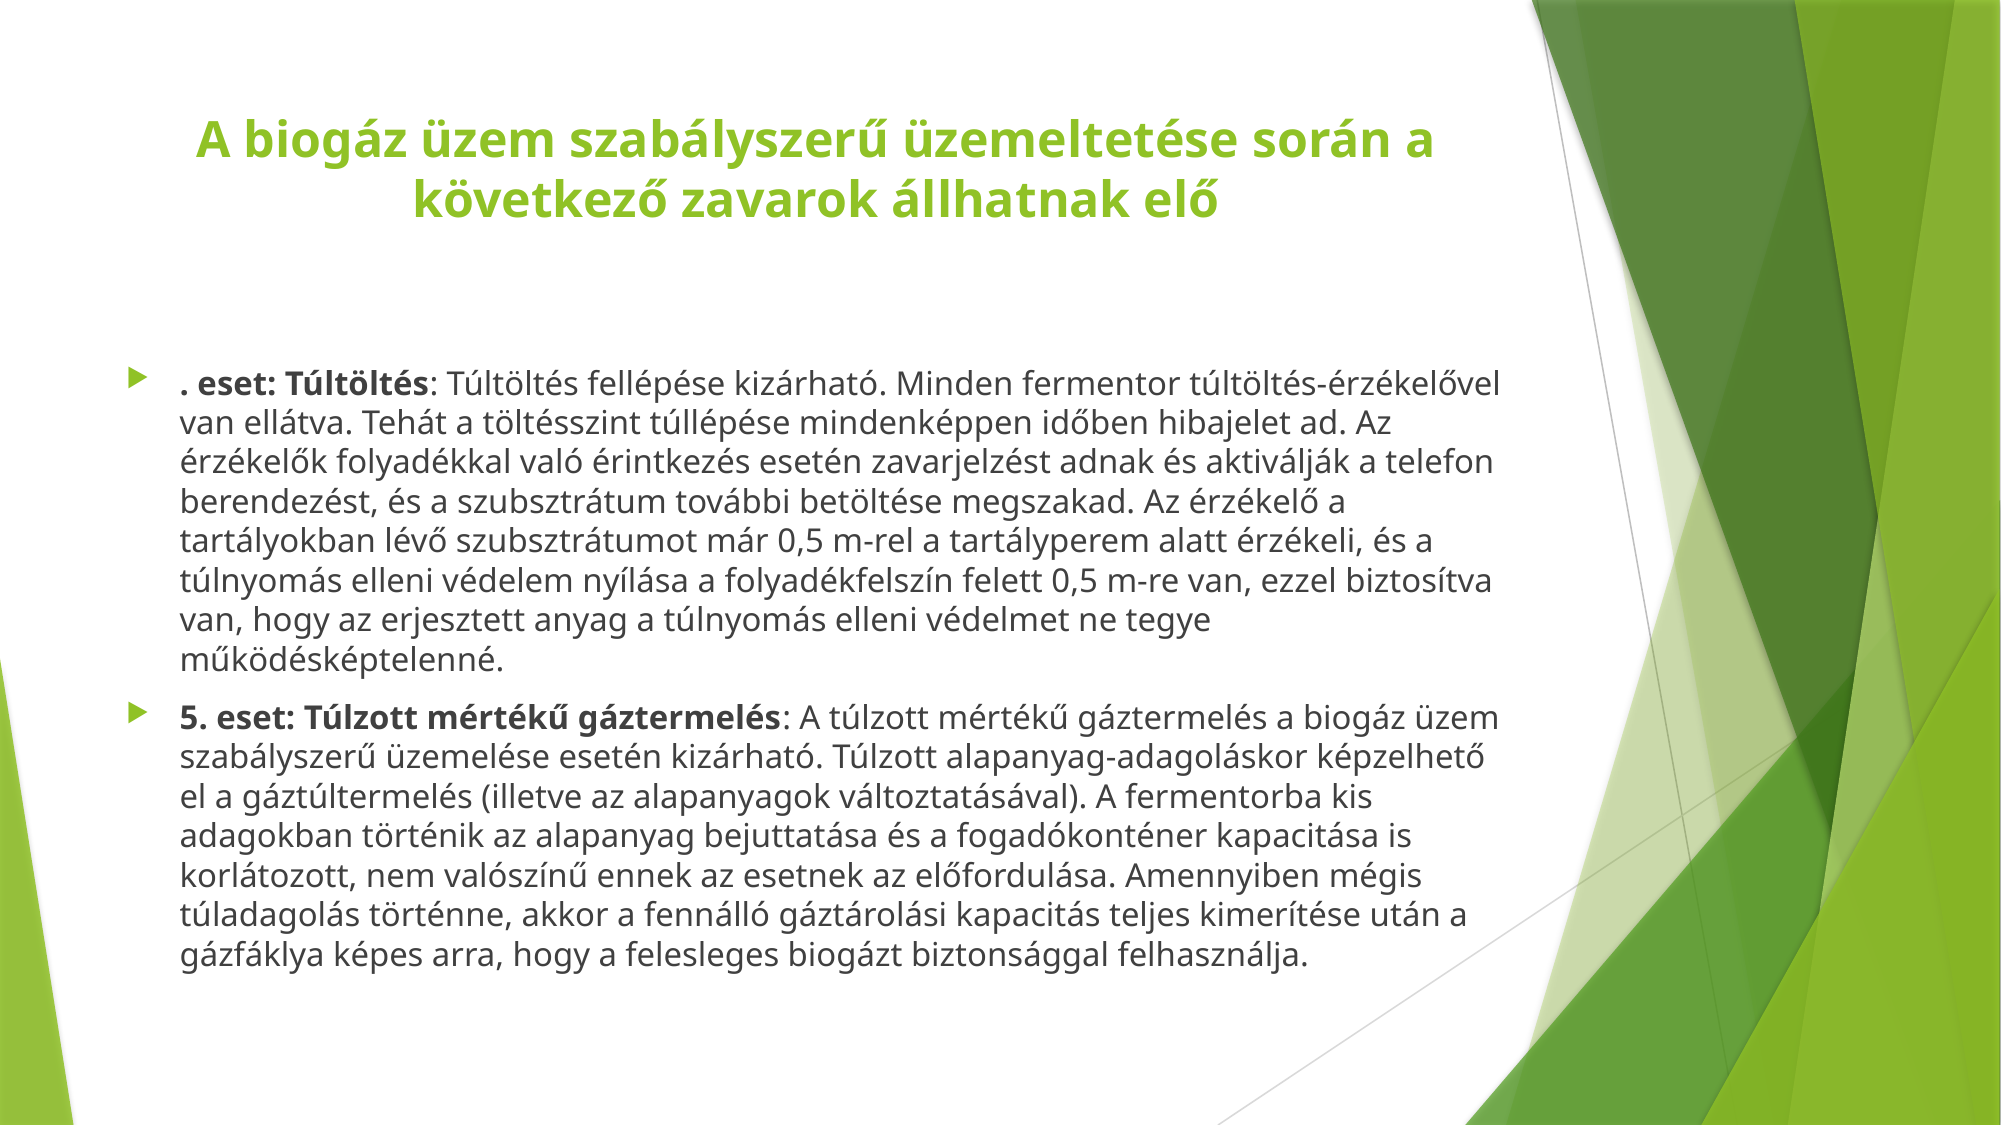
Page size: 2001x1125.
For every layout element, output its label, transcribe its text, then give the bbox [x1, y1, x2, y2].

list . eset: Túltöltés: Túltöltés fellépése kizárható. Minden fermentor túltöltés-érzékelővel van ellátva. Tehát a töltésszint túllépése mindenképpen időben hibajelet ad. Az érzékelők folyadékkal való érintkezés esetén zavarjelzést adnak és aktiválják a telefon berendezést, és a szubsztrátum további betöltése megszakad. Az érzékelő a tartályokban lévő szubsztrátumot már 0,5 m-rel a tartályperem alatt érzékeli, és a túlnyomás elleni védelem nyílása a folyadékfelszín felett 0,5 m-re van, ezzel biztosítva van, hogy az erjesztett anyag a túlnyomás elleni védelmet ne tegye működésképtelenné. 5. eset: Túlzott mértékű gáztermelés: A túlzott mértékű gáztermelés a biogáz üzem szabályszerű üzemelése esetén kizárható. Túlzott alapanyag-adagoláskor képzelhető el a gáztúltermelés (illetve az alapanyagok változtatásával). A fermentorba kis adagokban történik az alapanyag bejuttatása és a fogadókonténer kapacitása is korlátozott, nem valószínű ennek az esetnek az előfordulása. Amennyiben mégis túladagolás történne, akkor a fennálló gáztárolási kapacitás teljes kimerítése után a gázfáklya képes arra, hogy a felesleges biogázt biztonsággal felhasználja. [111, 354, 1522, 992]
title A biogáz üzem szabályszerű üzemeltetése során a következő zavarok állhatnak elő [111, 99, 1522, 317]
